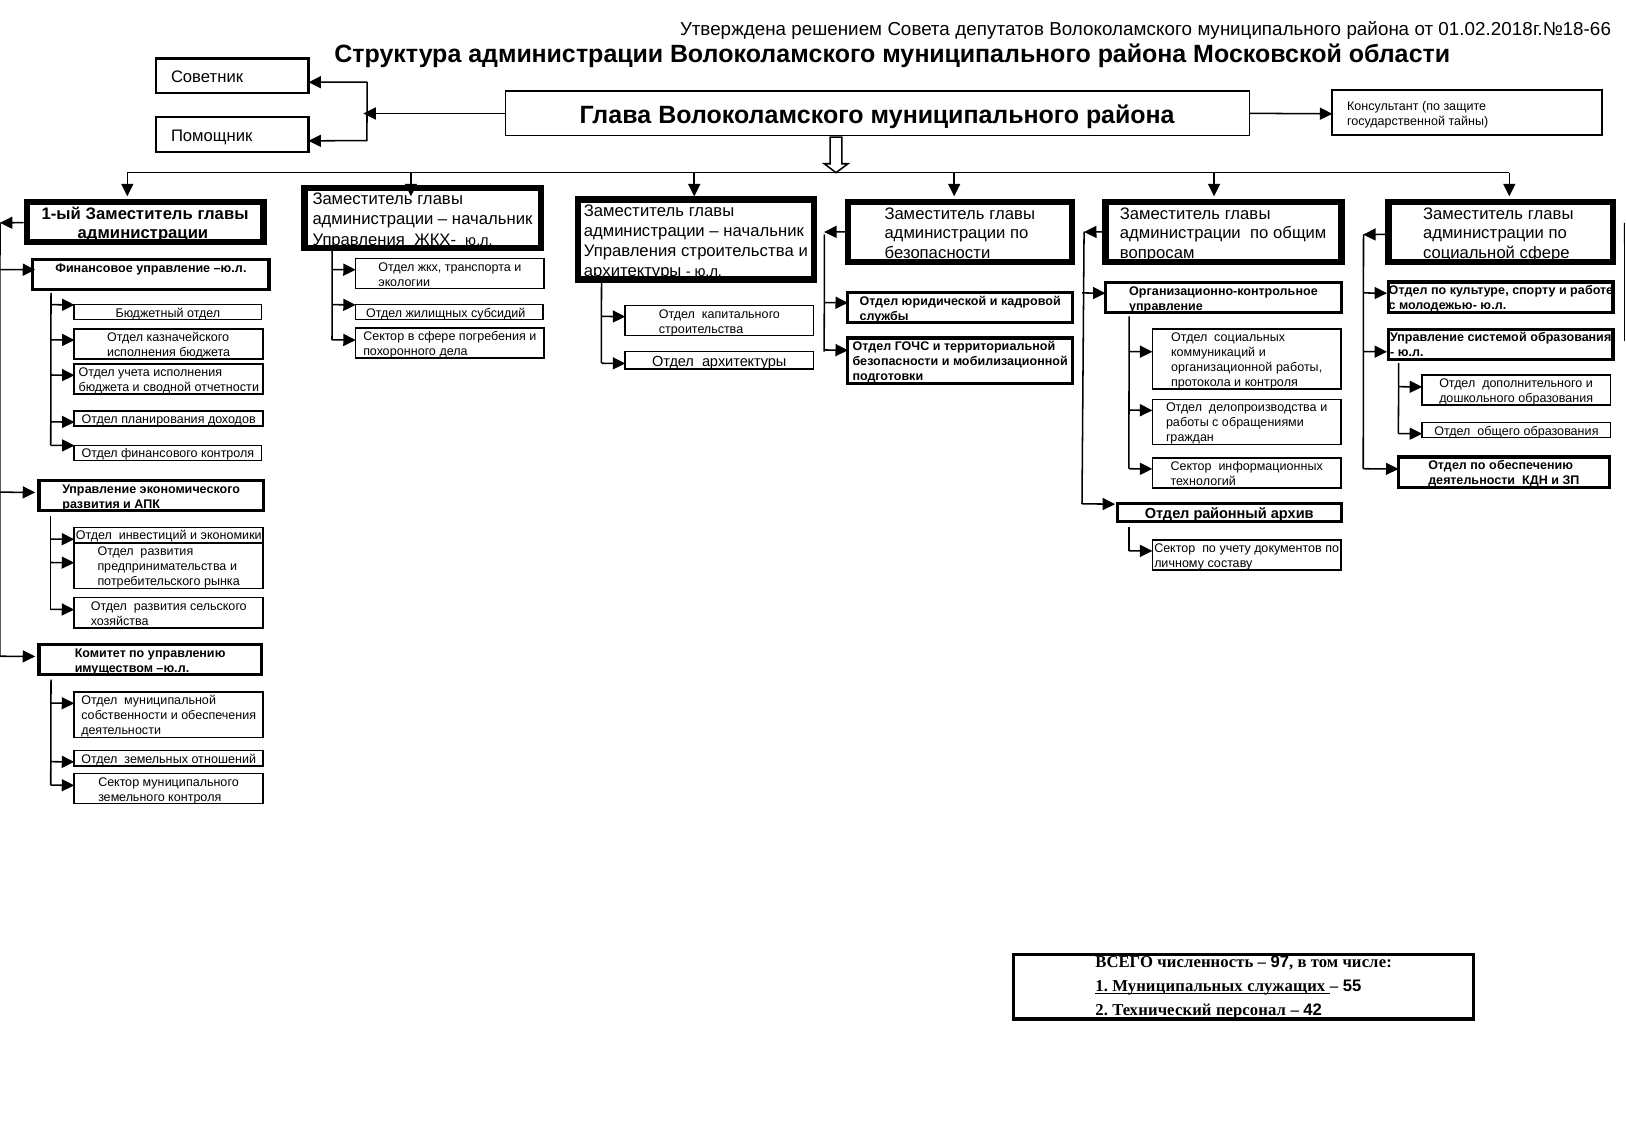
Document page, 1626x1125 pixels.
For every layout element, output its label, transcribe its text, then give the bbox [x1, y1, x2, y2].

text_box Отдел капитального строительства [624, 305, 814, 336]
text_box Заместитель главы администрации – начальник Управления строительства и архитектуры - ю.л. [578, 199, 815, 280]
text_box Отдел развития сельского хозяйства [74, 597, 263, 628]
text_box Сектор по учету документов по личному составу [1152, 539, 1342, 570]
text_box Бюджетный отдел [74, 304, 262, 320]
text_box Сектор информационных технологий [1152, 457, 1342, 488]
text_box Отдел ГОЧС и территориальной безопасности и мобилизационной подготовки [847, 338, 1073, 384]
text_box Управление экономического развития и АПК [39, 480, 264, 511]
text_box Заместитель главы администрации по социальной сфере [1388, 202, 1613, 263]
text_box Отдел районный архив [1117, 503, 1342, 522]
text_box Отдел жилищных субсидий [355, 304, 543, 320]
text_box Отдел учета исполнения бюджета и сводной отчетности [74, 364, 263, 395]
text_box Утверждена решением Совета депутатов Волоколамского муниципального района от 01.02.2018г.№18-66 Структура администрации Волоколамского муниципального района Московской области [21, 19, 1625, 73]
text_box Заместитель главы администрации по безопасности [847, 202, 1073, 263]
text_box Организационно-контрольное управление [1105, 282, 1342, 313]
text_box [824, 137, 848, 171]
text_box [946, 366, 1220, 370]
text_box Отдел архитектуры [624, 351, 814, 370]
text_box Отдел казначейского исполнения бюджета [74, 328, 263, 359]
text_box Заместитель главы администрации – начальник Управления ЖКХ- ю.л. [304, 188, 541, 249]
text_box Отдел развития предпринимательства и потребительского рынка [74, 543, 263, 589]
text_box Глава Волоколамского муниципального района [505, 91, 1250, 136]
text_box Отдел по культуре, спорту и работе с молодежью- ю.л. [1388, 282, 1613, 313]
text_box Отдел муниципальной собственности и обеспечения деятельности [74, 692, 263, 738]
text_box Отдел дополнительного и дошкольного образования [1421, 375, 1611, 406]
text_box Комитет по управлению имуществом –ю.л. [38, 644, 262, 675]
text_box Отдел социальных коммуникаций и организационной работы, протокола и контроля [1152, 328, 1342, 390]
text_box Финансовое управление –ю.л. [32, 259, 269, 290]
text_box Отдел общего образования [1421, 422, 1611, 438]
text_box Консультант (по защите государственной тайны) [1332, 90, 1602, 135]
text_box Сектор в сфере погребения и похоронного дела [355, 328, 545, 359]
text_box Советник [156, 58, 309, 94]
text_box Отдел планирования доходов [74, 410, 263, 426]
text_box Отдел юридической и кадровой службы [847, 292, 1073, 323]
text_box Заместитель главы администрации по общим вопросам [1105, 202, 1342, 263]
text_box Отдел инвестиций и экономики [74, 527, 263, 543]
text_box Отдел жкх, транспорта и экологии [355, 258, 545, 289]
text_box Отдел земельных отношений [74, 750, 263, 766]
text_box Помощник [156, 117, 309, 152]
text_box Управление системой образования - ю.л. [1388, 329, 1613, 360]
text_box ВСЕГО численность – 97, в том числе: 1. Муниципальных служащих – 55 2. Технический персонал – 42 [1013, 954, 1474, 1019]
text_box Отдел финансового контроля [74, 445, 262, 461]
text_box Сектор муниципального земельного контроля [74, 773, 263, 804]
text_box Отдел делопроизводства и работы с обращениями граждан [1152, 399, 1342, 445]
text_box 1-ый Заместитель главы администрации [27, 202, 264, 243]
text_box Отдел по обеспечению деятельности КДН и ЗП [1398, 457, 1610, 488]
